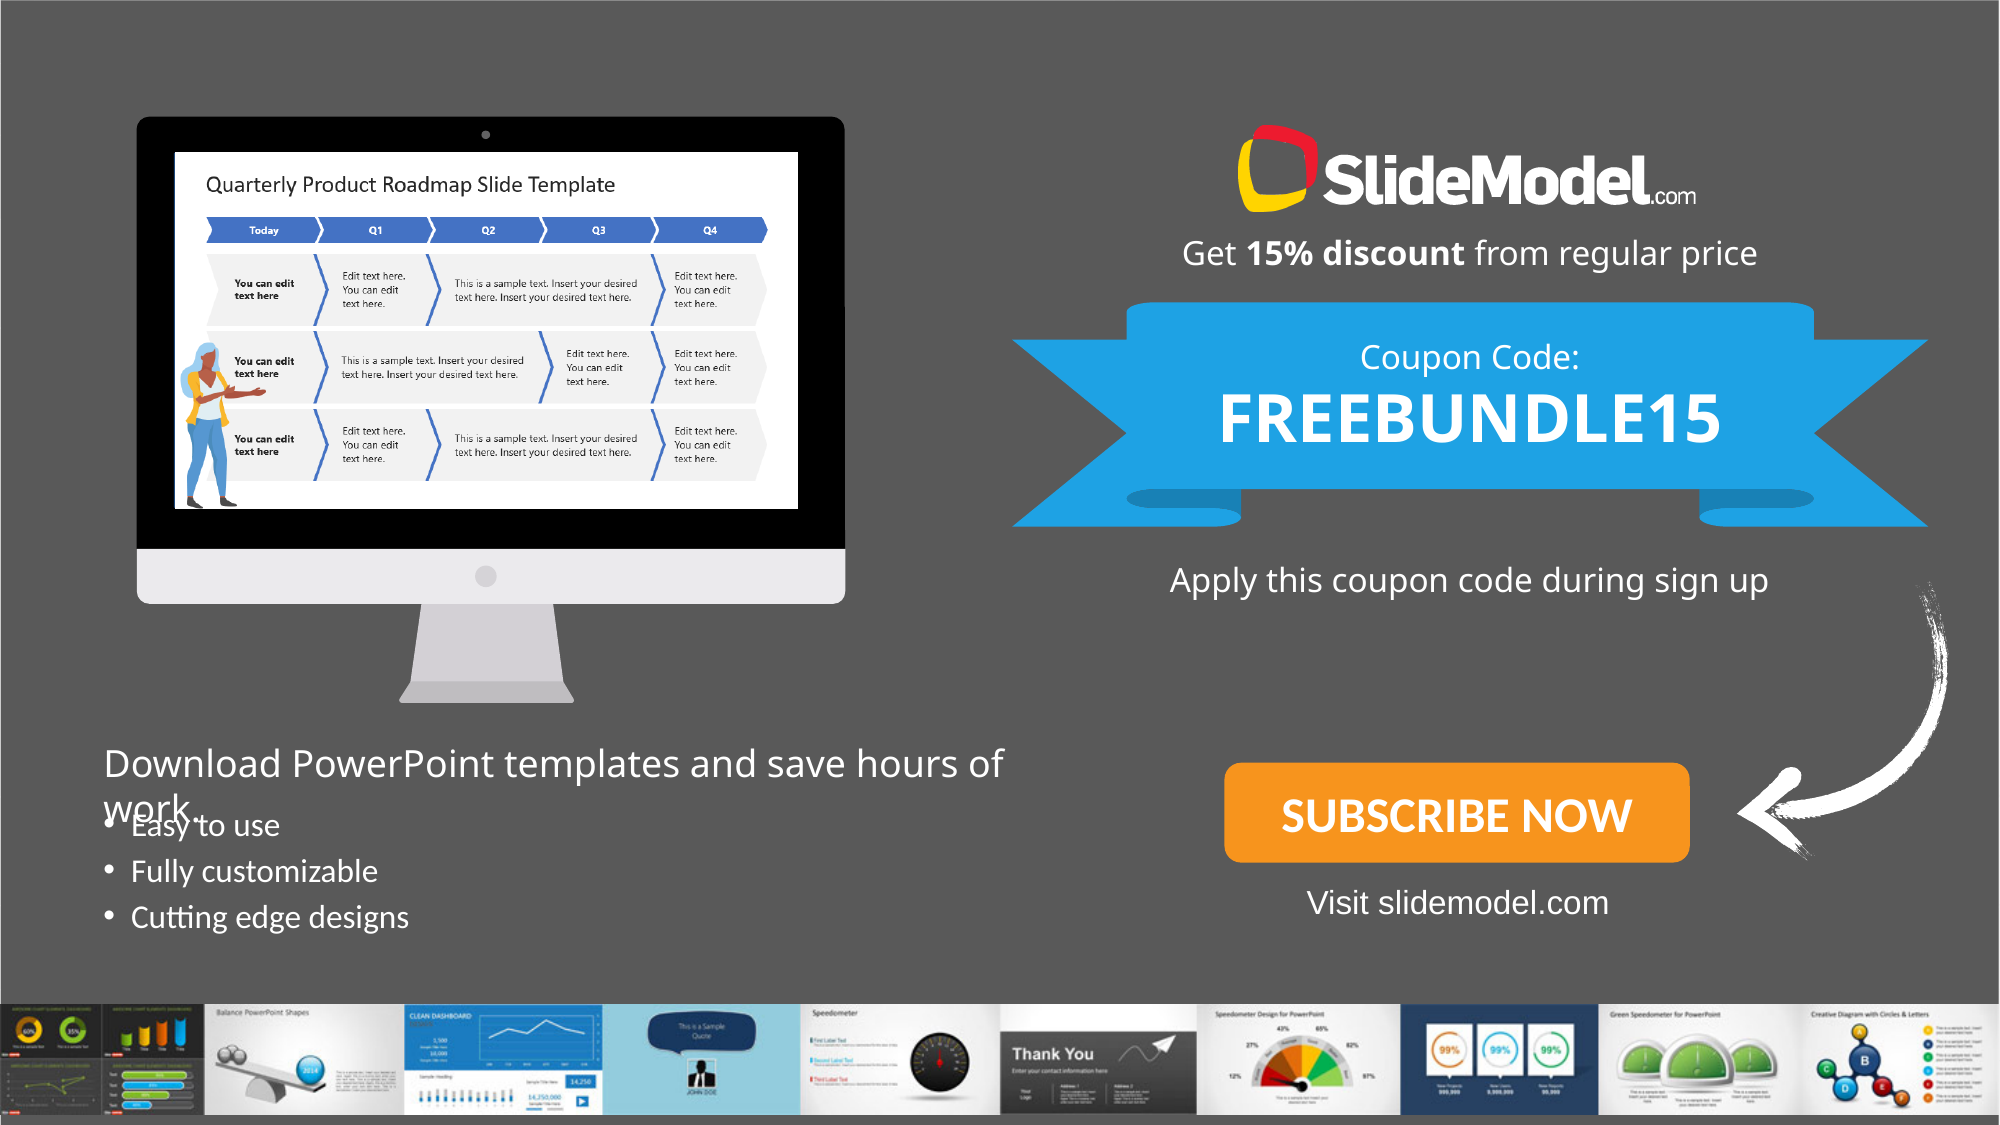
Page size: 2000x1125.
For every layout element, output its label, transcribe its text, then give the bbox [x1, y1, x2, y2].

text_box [136, 116, 846, 704]
text_box Apply this coupon code during sign up [1129, 551, 1811, 607]
text_box [0, 0, 2000, 1003]
text_box [1736, 594, 1949, 861]
text_box [1010, 300, 1931, 529]
text_box Coupon Code: FREEBUNDLE15 [1173, 328, 1768, 464]
picture [1237, 125, 1696, 213]
text_box SUBSCRIBE NOW [1222, 760, 1692, 865]
text_box Easy to use Fully customizable Cutting edge designs [88, 838, 863, 943]
text_box Get 15% discount from regular price [1058, 225, 1883, 280]
picture [0, 1003, 1999, 1116]
text_box [1928, 587, 1937, 601]
text_box Download PowerPoint templates and save hours of work. [88, 732, 1059, 838]
picture [174, 152, 798, 509]
text_box Visit slidemodel.com [1247, 874, 1669, 928]
